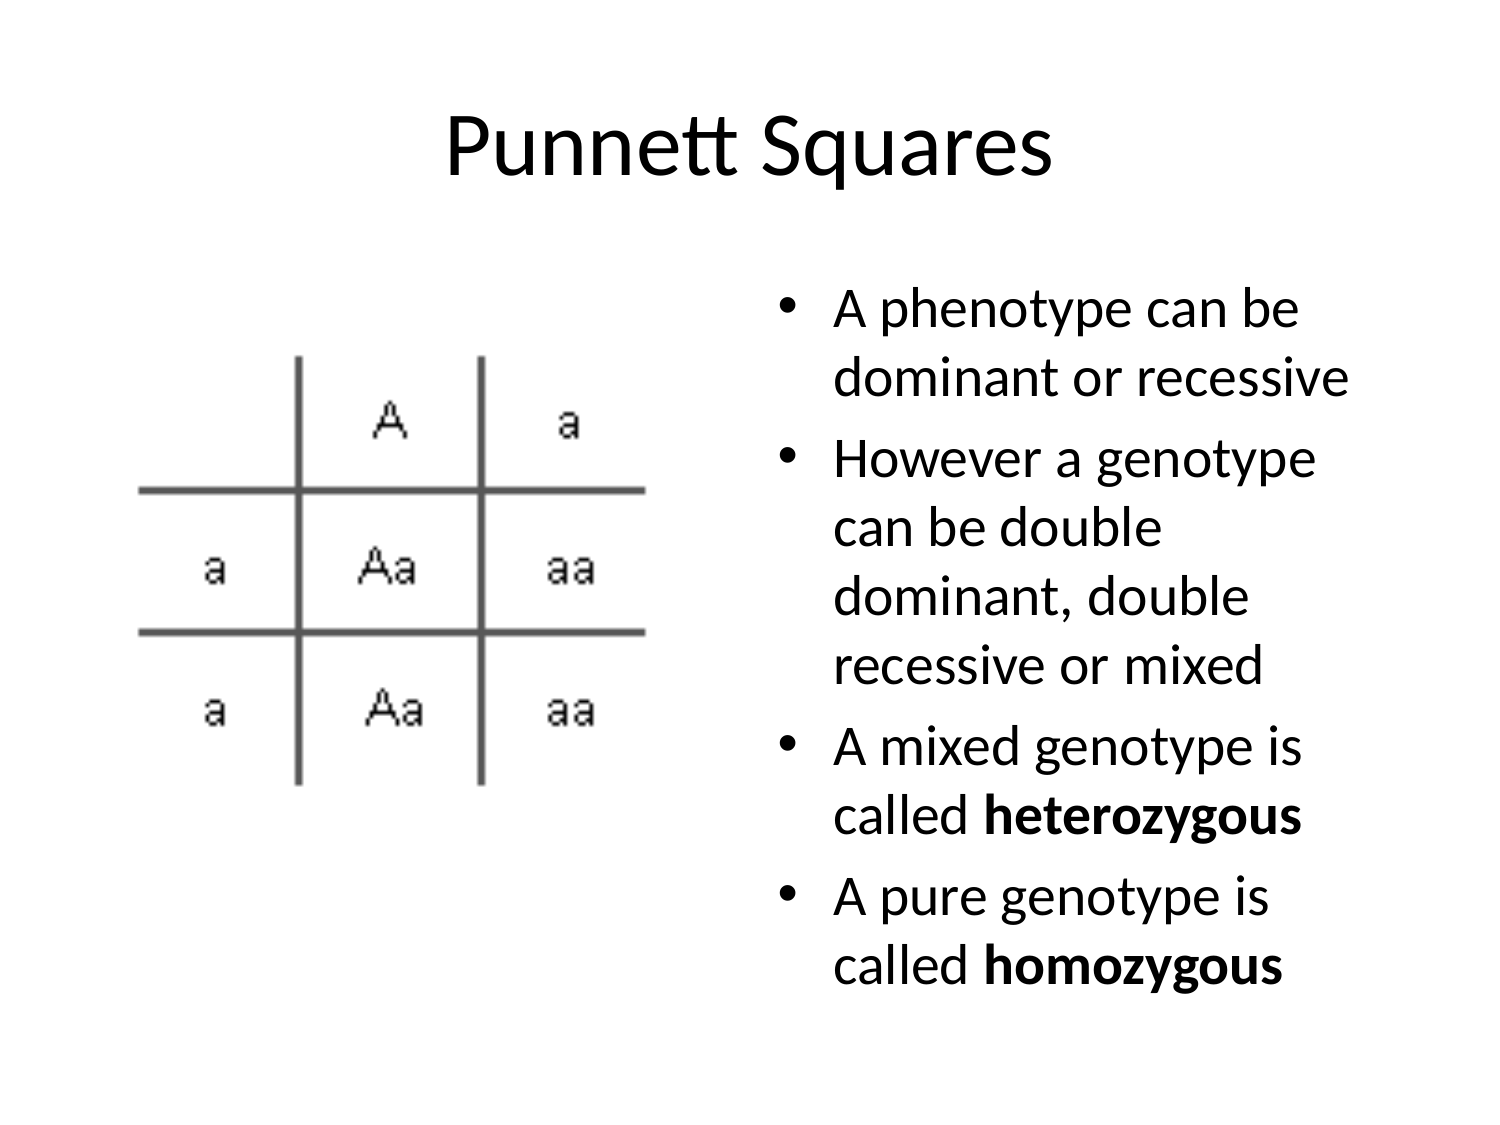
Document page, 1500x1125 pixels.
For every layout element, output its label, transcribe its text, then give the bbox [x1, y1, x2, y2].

title Punnett Squares [75, 45, 1425, 233]
list A phenotype can be dominant or recessive However a genotype can be double dominant, double recessive or mixed A mixed genotype is called heterozygous A pure genotype is called homozygous [762, 262, 1425, 1005]
picture [124, 324, 669, 813]
